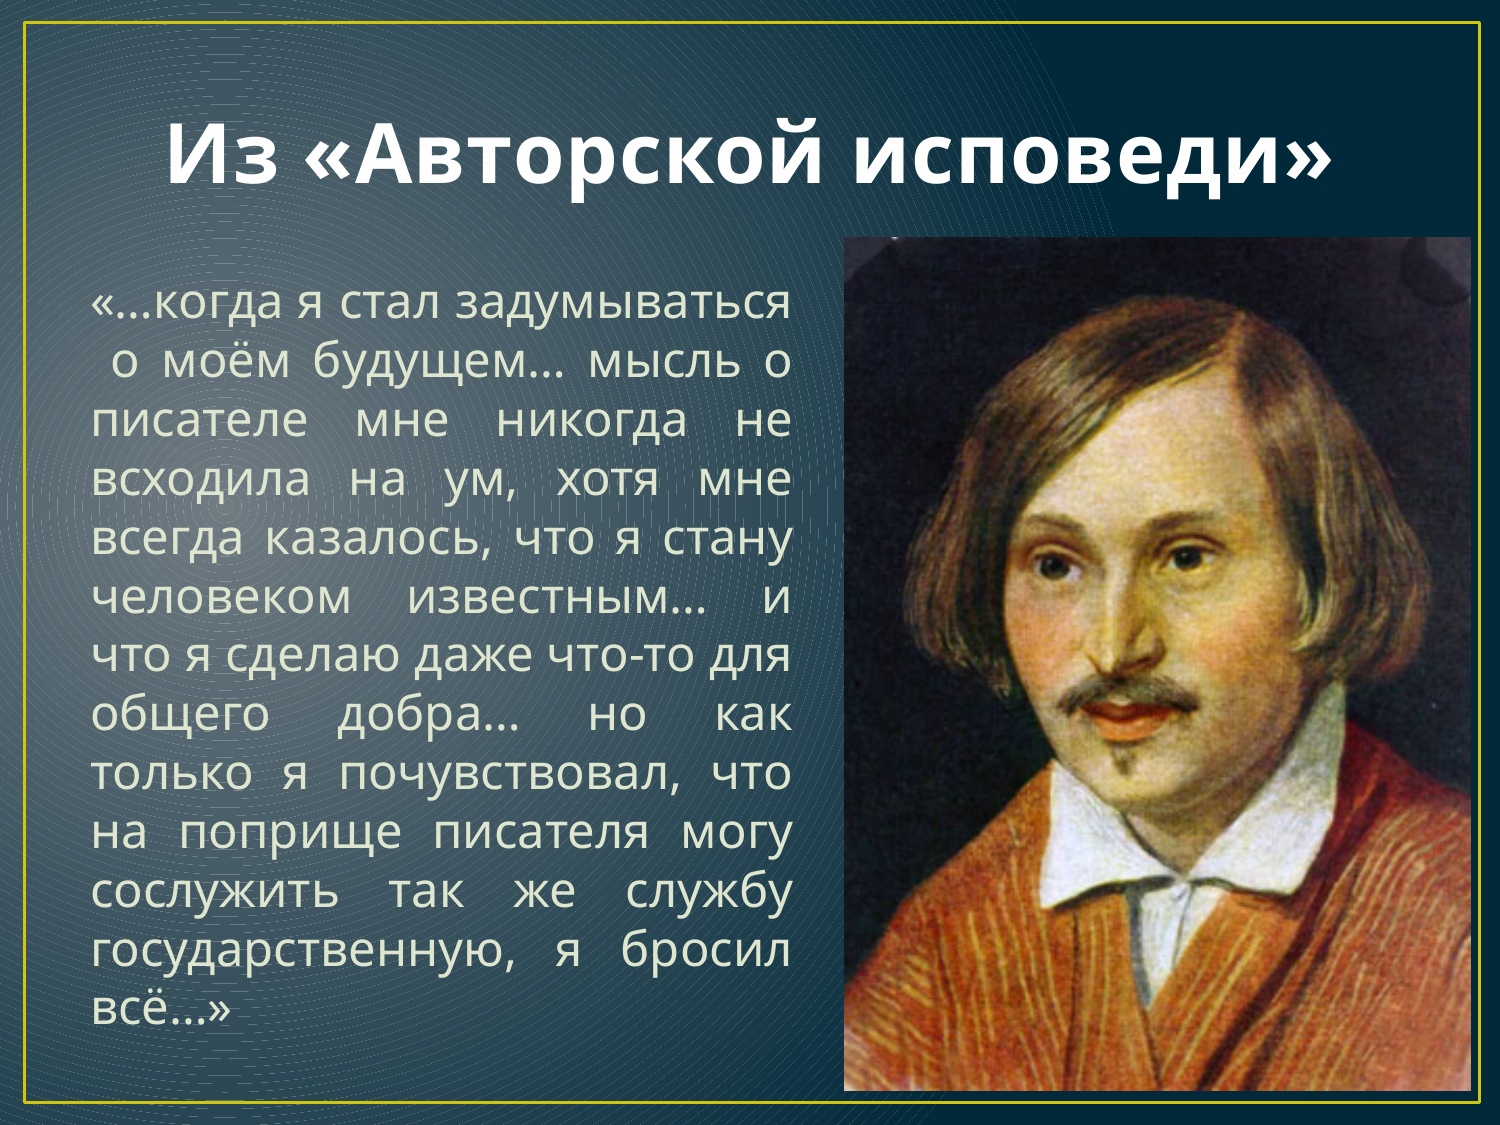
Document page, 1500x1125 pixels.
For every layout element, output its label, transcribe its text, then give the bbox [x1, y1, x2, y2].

picture [889, 1095, 908, 1101]
picture [1078, 231, 1087, 237]
title Из «Авторской исповеди» [75, 45, 1425, 209]
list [844, 237, 1471, 1091]
list «…когда я стал задумываться о моём будущем… мысль о писателе мне никогда не всходила на ум, хотя мне всегда казалось, что я стану человеком известным… и что я сделаю даже что-то для общего добра… но как только я почувствовал, что на поприще писателя могу сослужить так же службу государственную, я бросил всё…» [75, 262, 809, 1059]
